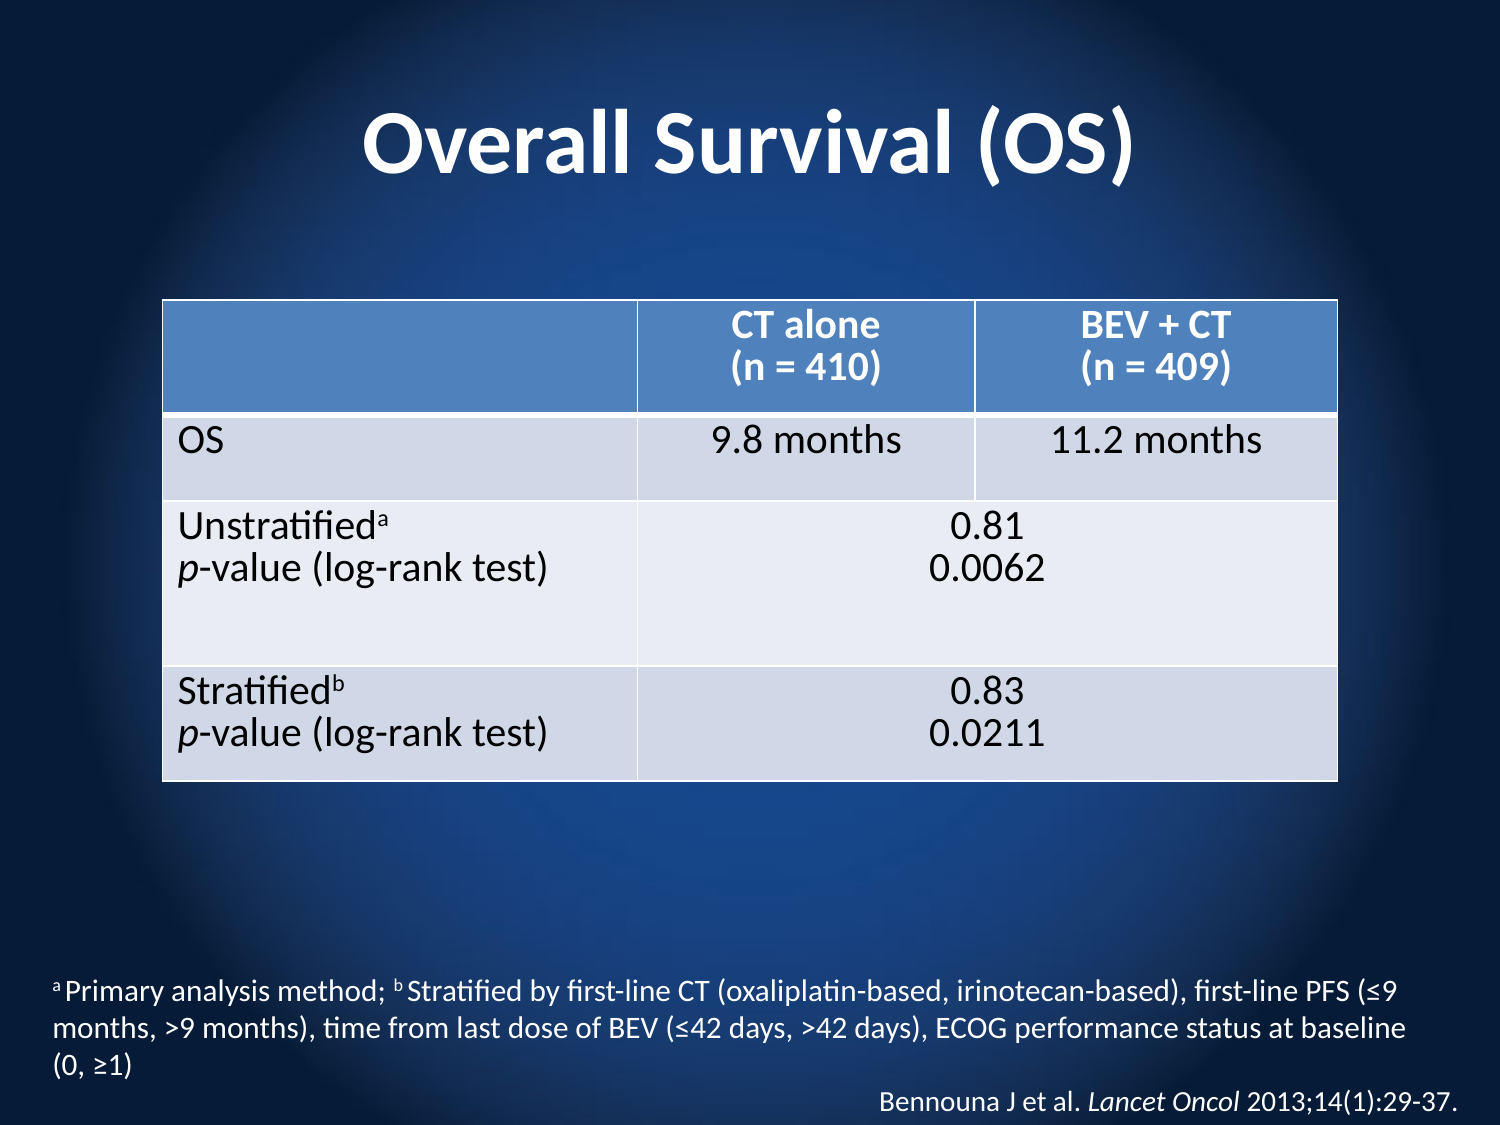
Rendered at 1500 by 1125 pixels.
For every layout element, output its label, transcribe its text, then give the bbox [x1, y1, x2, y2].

table_cell Unstratifieda p-value (log-rank test) [163, 502, 637, 665]
picture [0, 0, 1500, 1125]
table_cell 9.8 months [638, 418, 974, 500]
table_cell OS [163, 418, 637, 500]
title Overall Survival (OS) [75, 74, 1425, 262]
text_box a Primary analysis method; b Stratified by first-line CT (oxaliplatin-based, irinotecan-based), first-line PFS (≤9 months, >9 months), time from last dose of BEV (≤42 days, >42 days), ECOG performance status at baseline (0, ≥1) [37, 962, 1425, 1090]
table_header CT alone (n = 410) [638, 301, 974, 412]
table_cell 0.81 0.0062 [638, 502, 1337, 665]
text_box Bennouna J et al. Lancet Oncol 2013;14(1):29-37. [864, 1074, 1474, 1125]
table_cell 11.2 months [976, 418, 1337, 500]
table_cell Stratifiedb p-value (log-rank test) [163, 667, 637, 780]
table_header BEV + CT (n = 409) [976, 301, 1337, 412]
table_header [163, 301, 637, 412]
table_cell 0.83 0.0211 [638, 667, 1337, 780]
